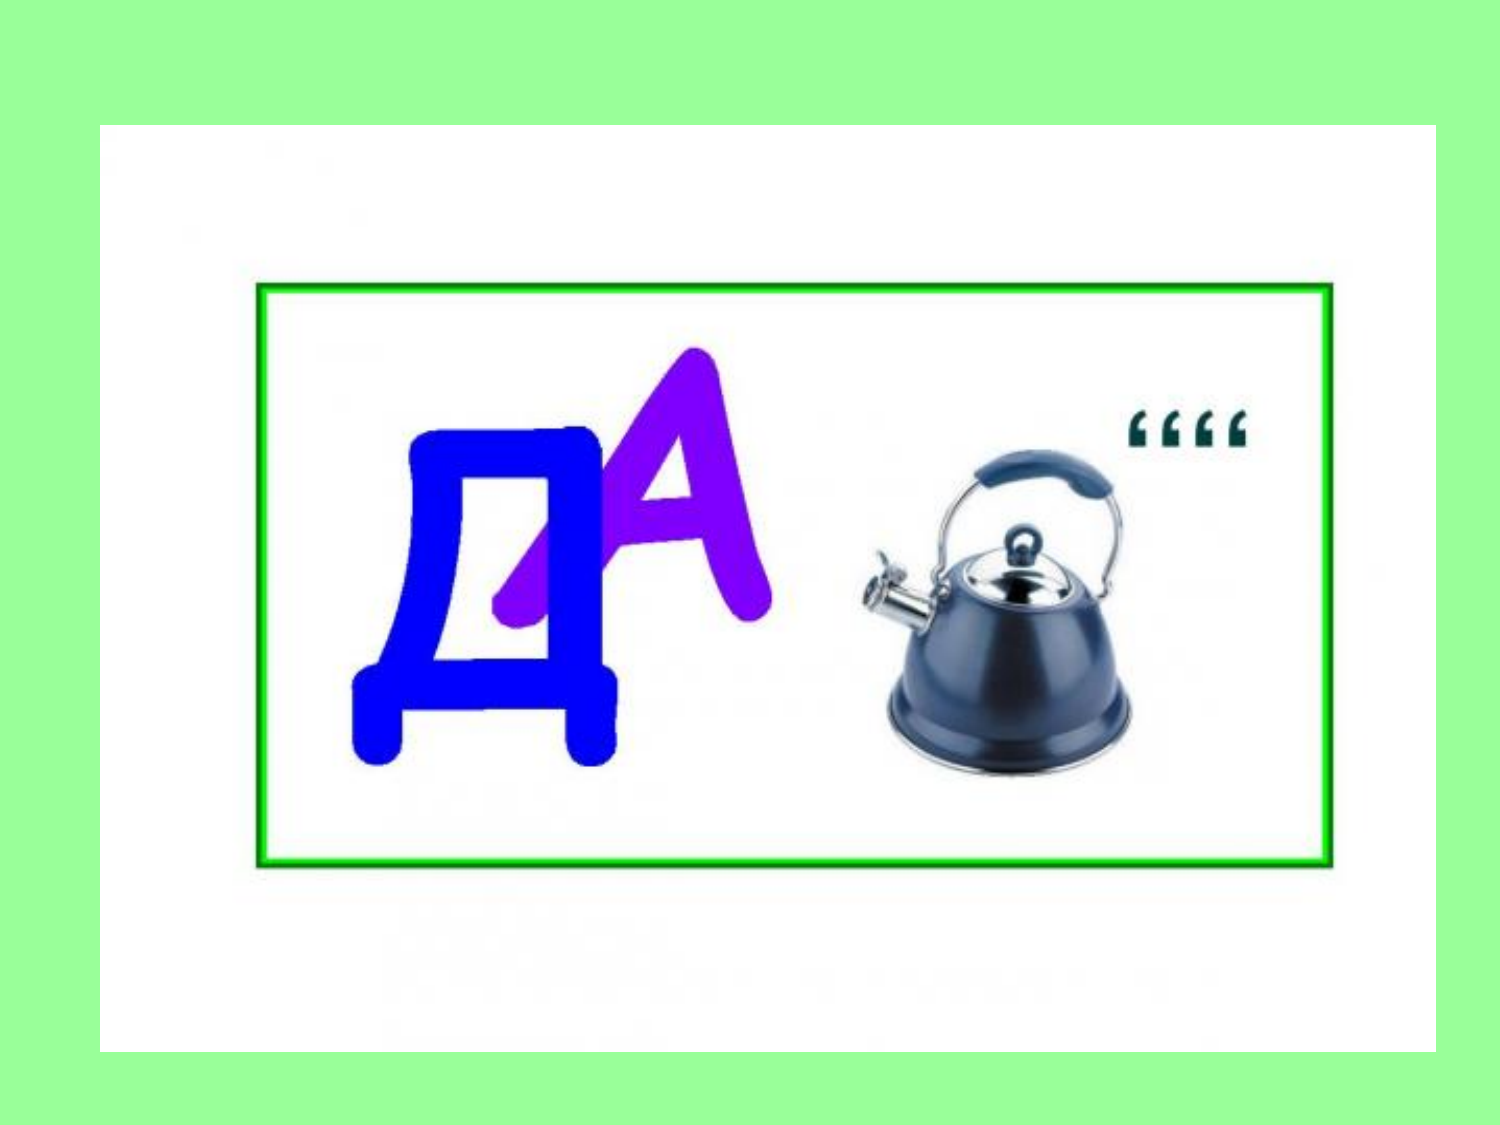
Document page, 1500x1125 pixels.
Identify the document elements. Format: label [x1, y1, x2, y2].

picture [99, 125, 1436, 1052]
